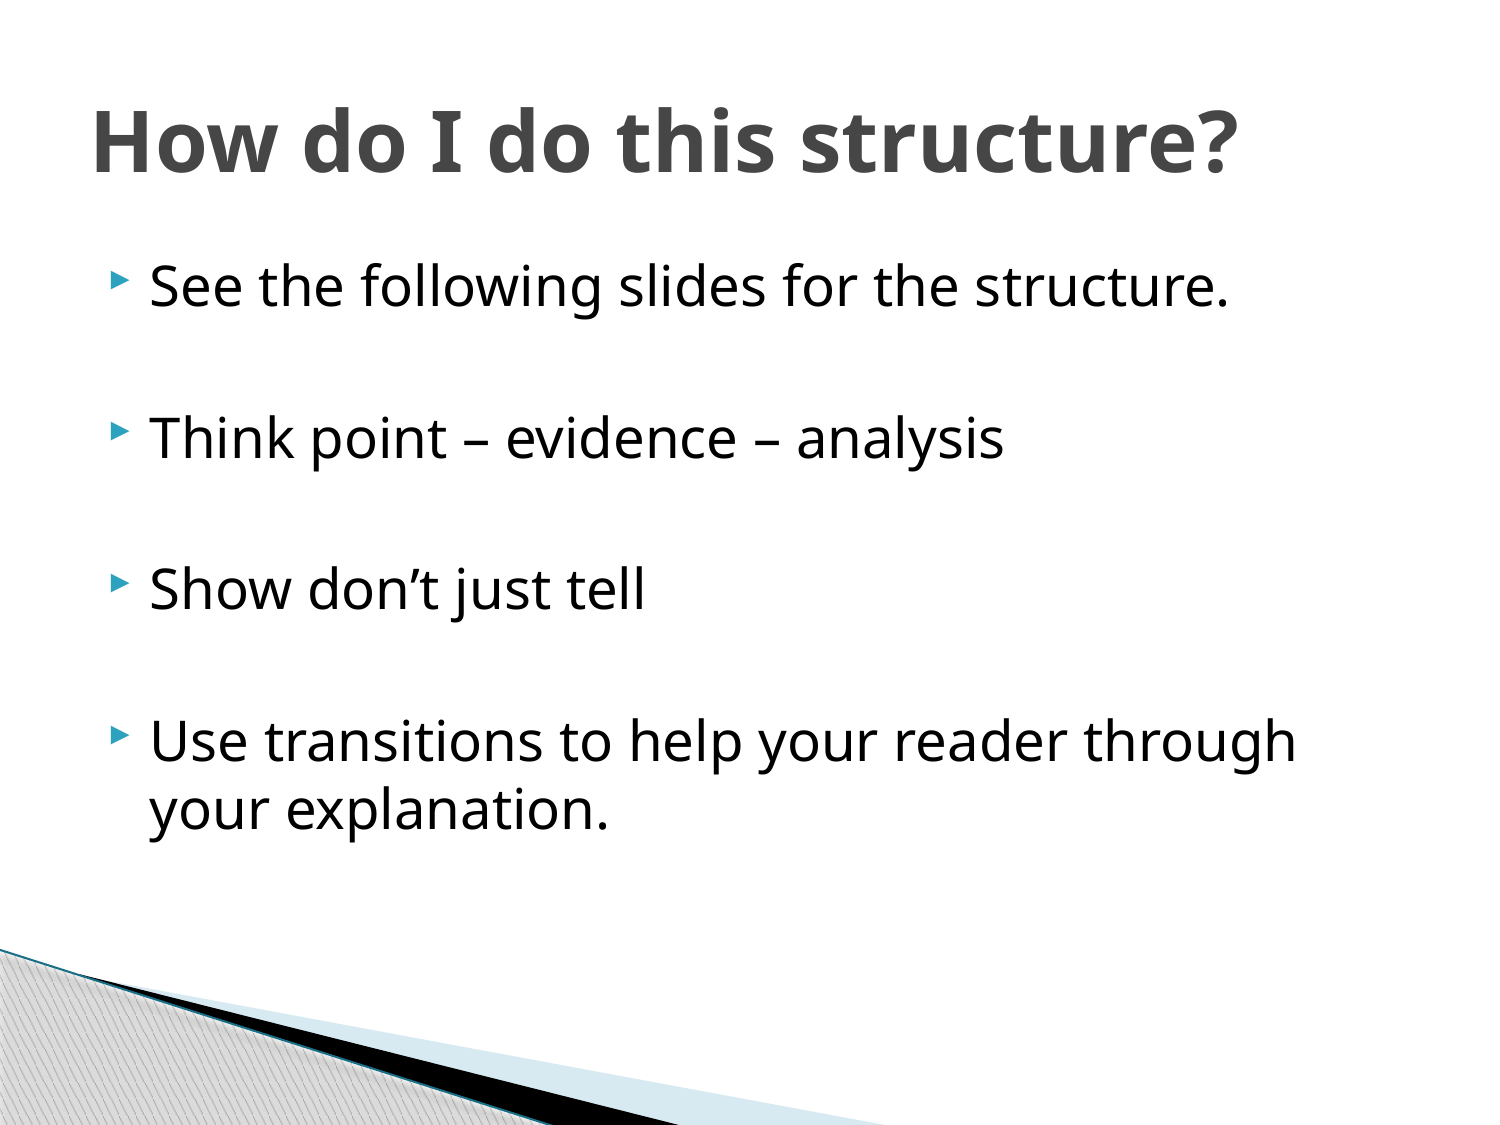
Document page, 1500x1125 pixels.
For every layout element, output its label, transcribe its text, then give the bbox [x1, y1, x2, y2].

list See the following slides for the structure. Think point – evidence – analysis Show don’t just tell Use transitions to help your reader through your explanation. [75, 243, 1425, 986]
title How do I do this structure? [75, 45, 1425, 233]
